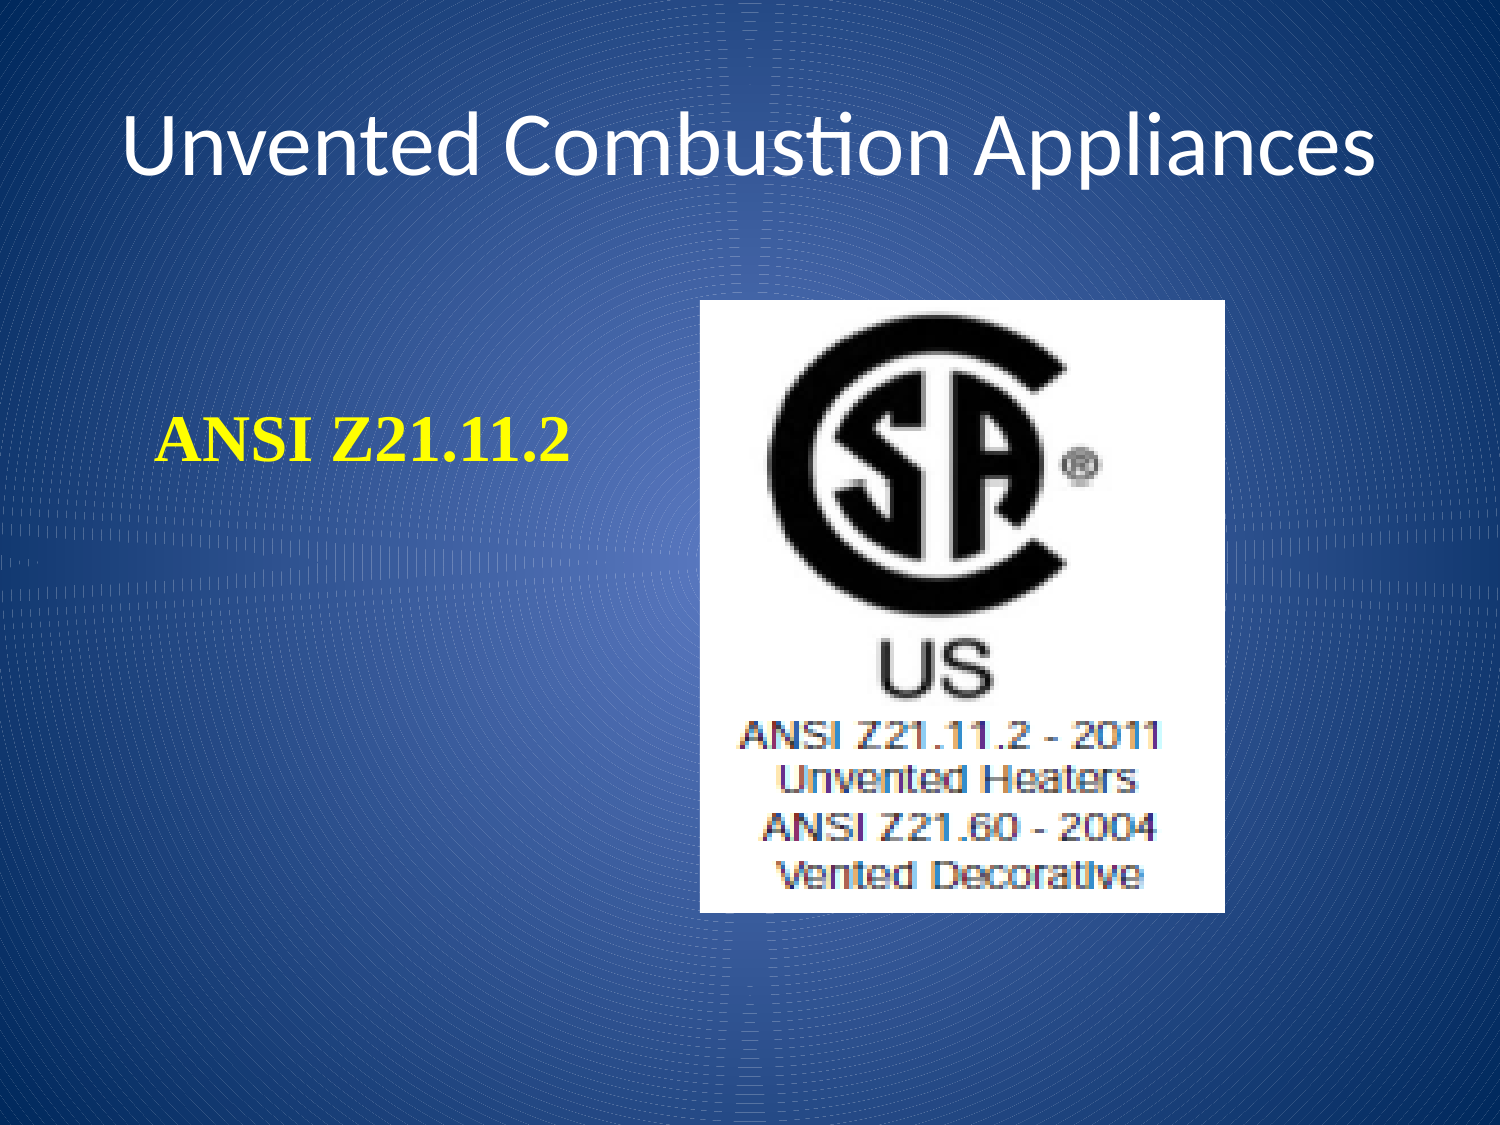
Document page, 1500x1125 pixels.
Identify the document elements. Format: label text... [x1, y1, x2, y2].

text_box ANSI Z21.11.2 [139, 387, 604, 483]
title Unvented Combustion Appliances [75, 45, 1425, 233]
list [699, 299, 1226, 913]
